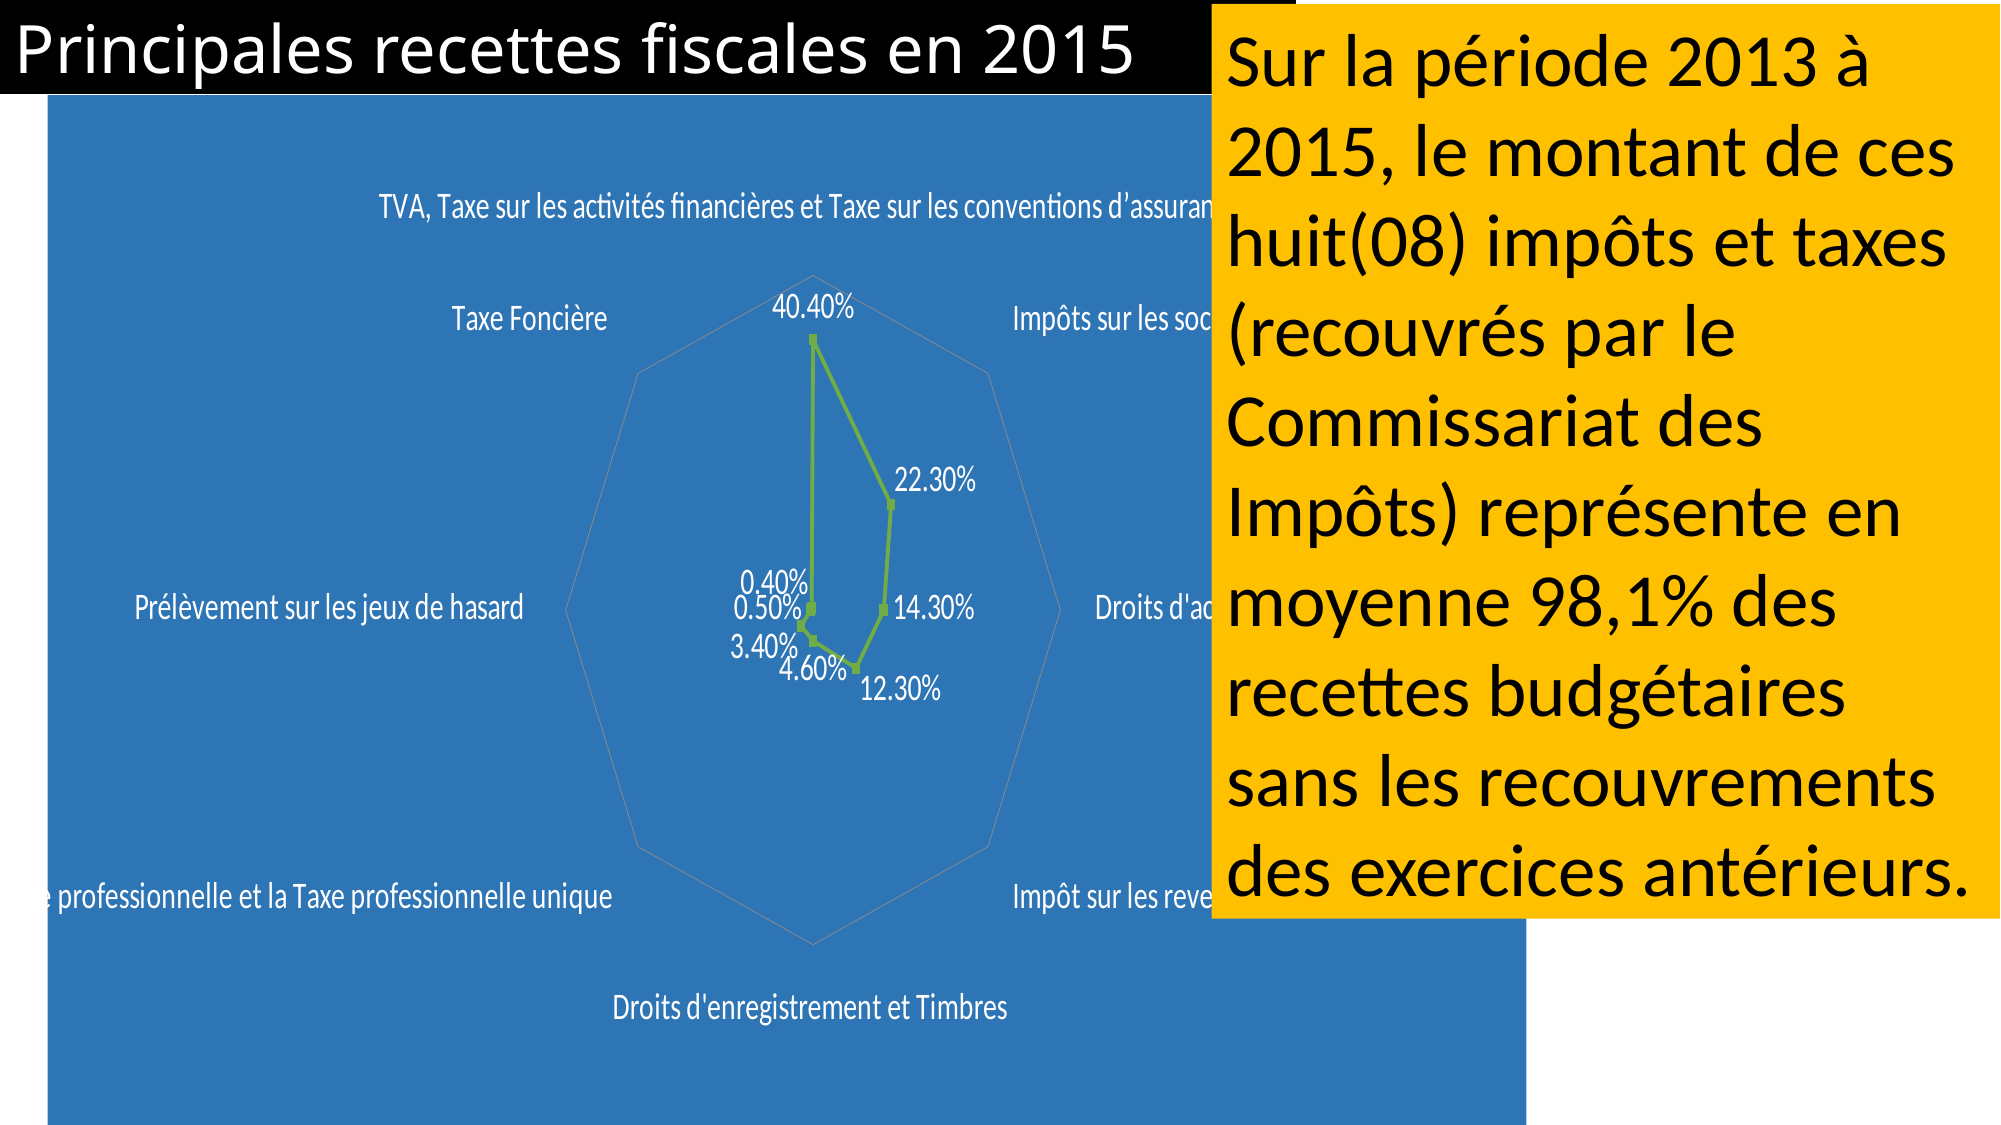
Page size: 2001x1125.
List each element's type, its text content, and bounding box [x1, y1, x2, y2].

text_box Sur la période 2013 à 2015, le montant de ces huit(08) impôts et taxes (recouvrés par le Commissariat des Impôts) représente en moyenne 98,1% des recettes budgétaires sans les recouvrements des exercices antérieurs. [1211, 3, 2000, 95]
text_box Principales recettes fiscales en 2015 [0, 0, 1296, 94]
chart [0, 95, 2000, 1125]
